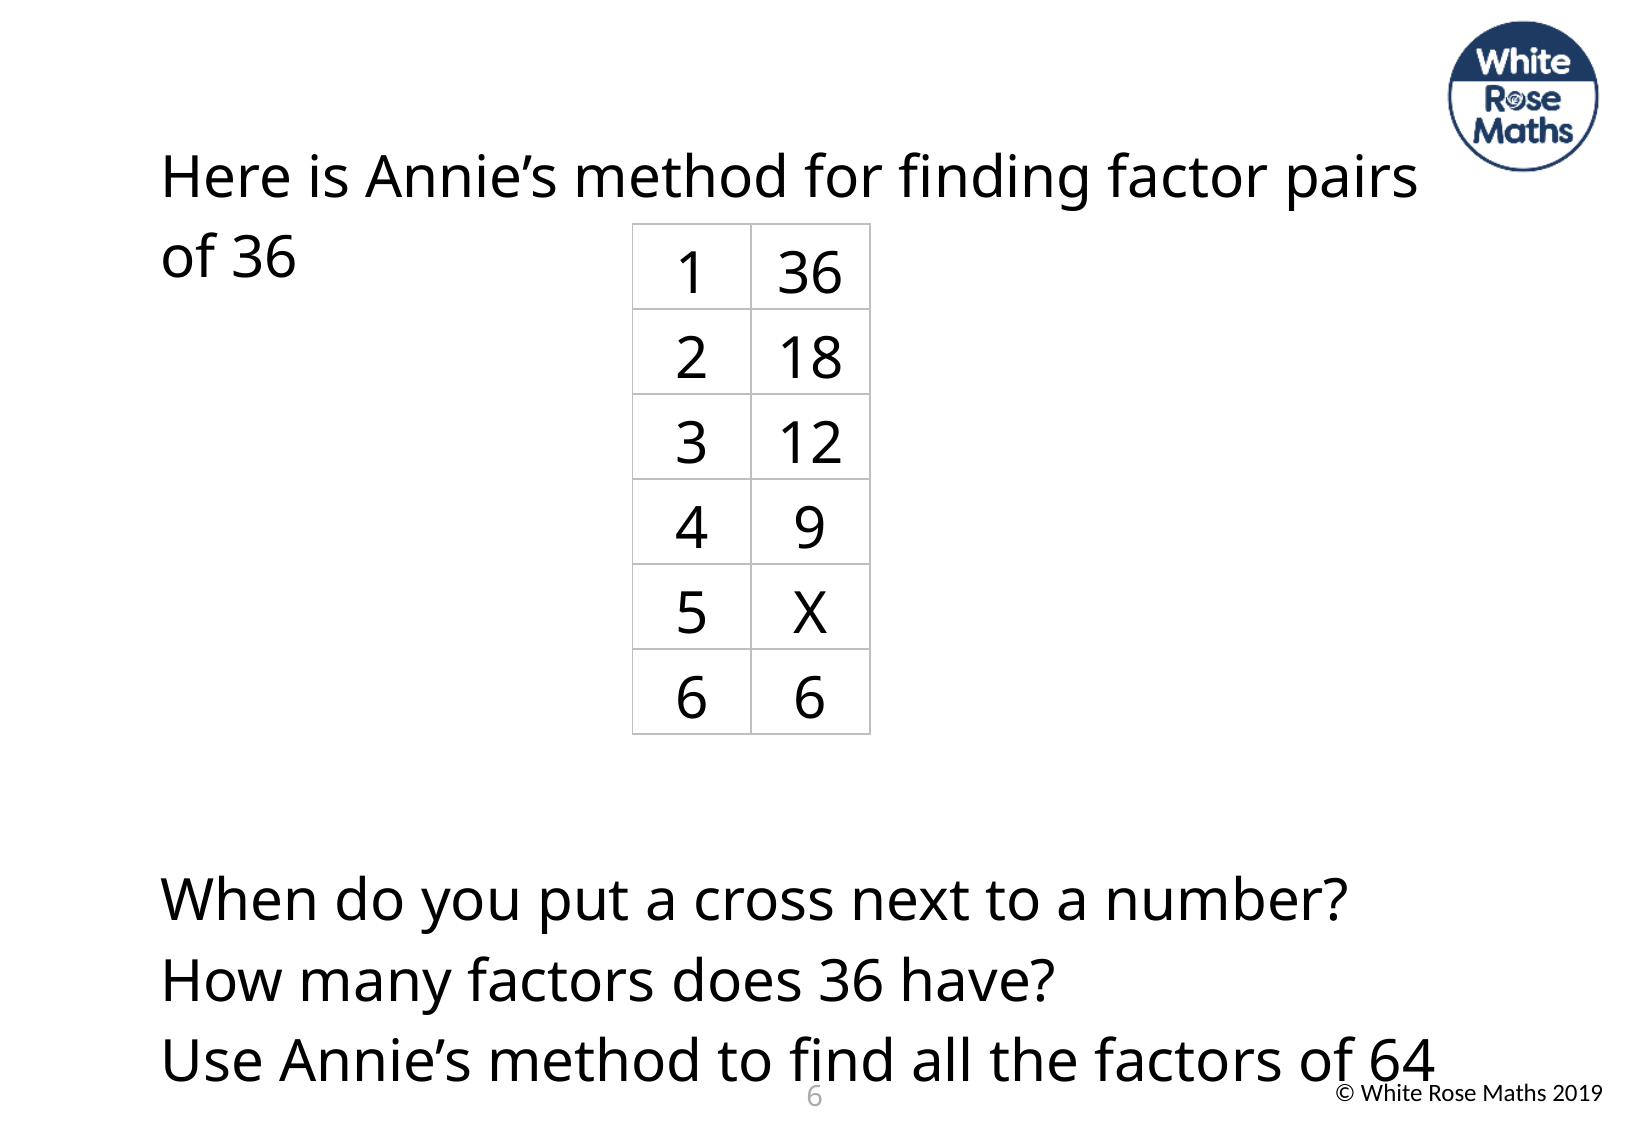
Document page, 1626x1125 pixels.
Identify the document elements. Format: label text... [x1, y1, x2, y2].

picture [1444, 17, 1602, 175]
table_header 36 [752, 225, 869, 308]
table_cell 12 [752, 395, 869, 478]
table_cell 6 [633, 650, 750, 733]
table_cell 18 [752, 310, 869, 393]
table_cell X [752, 565, 869, 648]
table_cell 3 [633, 395, 750, 478]
table_cell 4 [633, 480, 750, 563]
table_cell 2 [633, 310, 750, 393]
text_box Here is Annie’s method for finding factor pairs of 36 When do you put a cross next to a number? How many factors does 36 have? Use Annie’s method to find all the factors of 64 [145, 120, 1468, 1101]
table_cell 9 [752, 480, 869, 563]
table_cell 5 [633, 565, 750, 648]
slide_number 6 [776, 1101, 854, 1125]
table_cell 6 [752, 650, 869, 733]
table_header 1 [633, 225, 750, 308]
